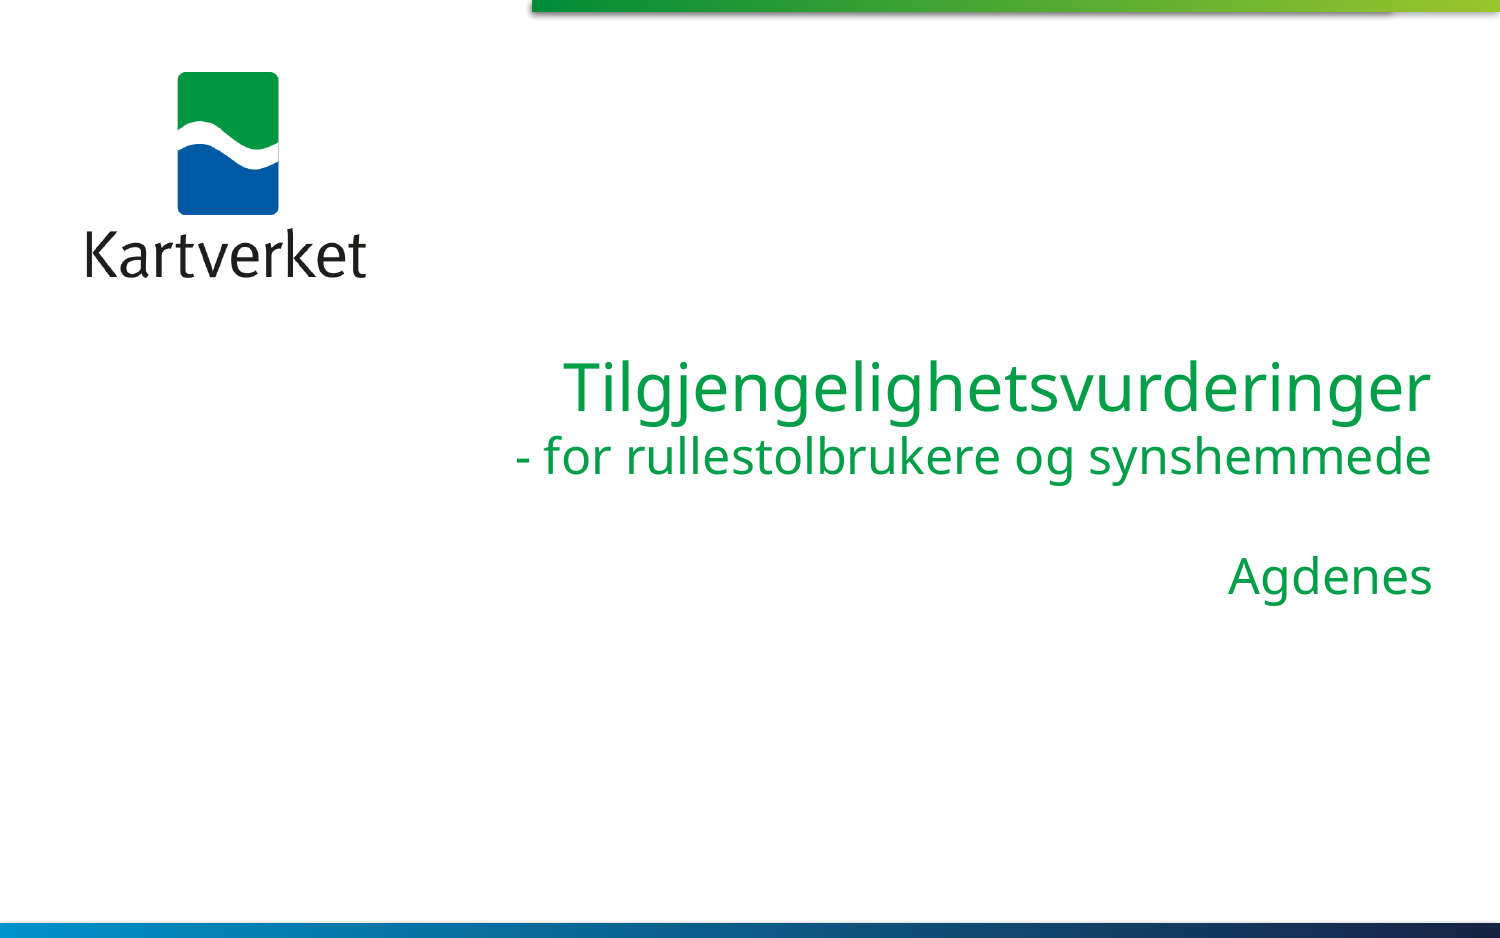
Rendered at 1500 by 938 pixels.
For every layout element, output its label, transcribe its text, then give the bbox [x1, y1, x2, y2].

text_box Tilgjengelighetsvurderinger - for rullestolbrukere og synshemmede Agdenes [66, 337, 1449, 613]
